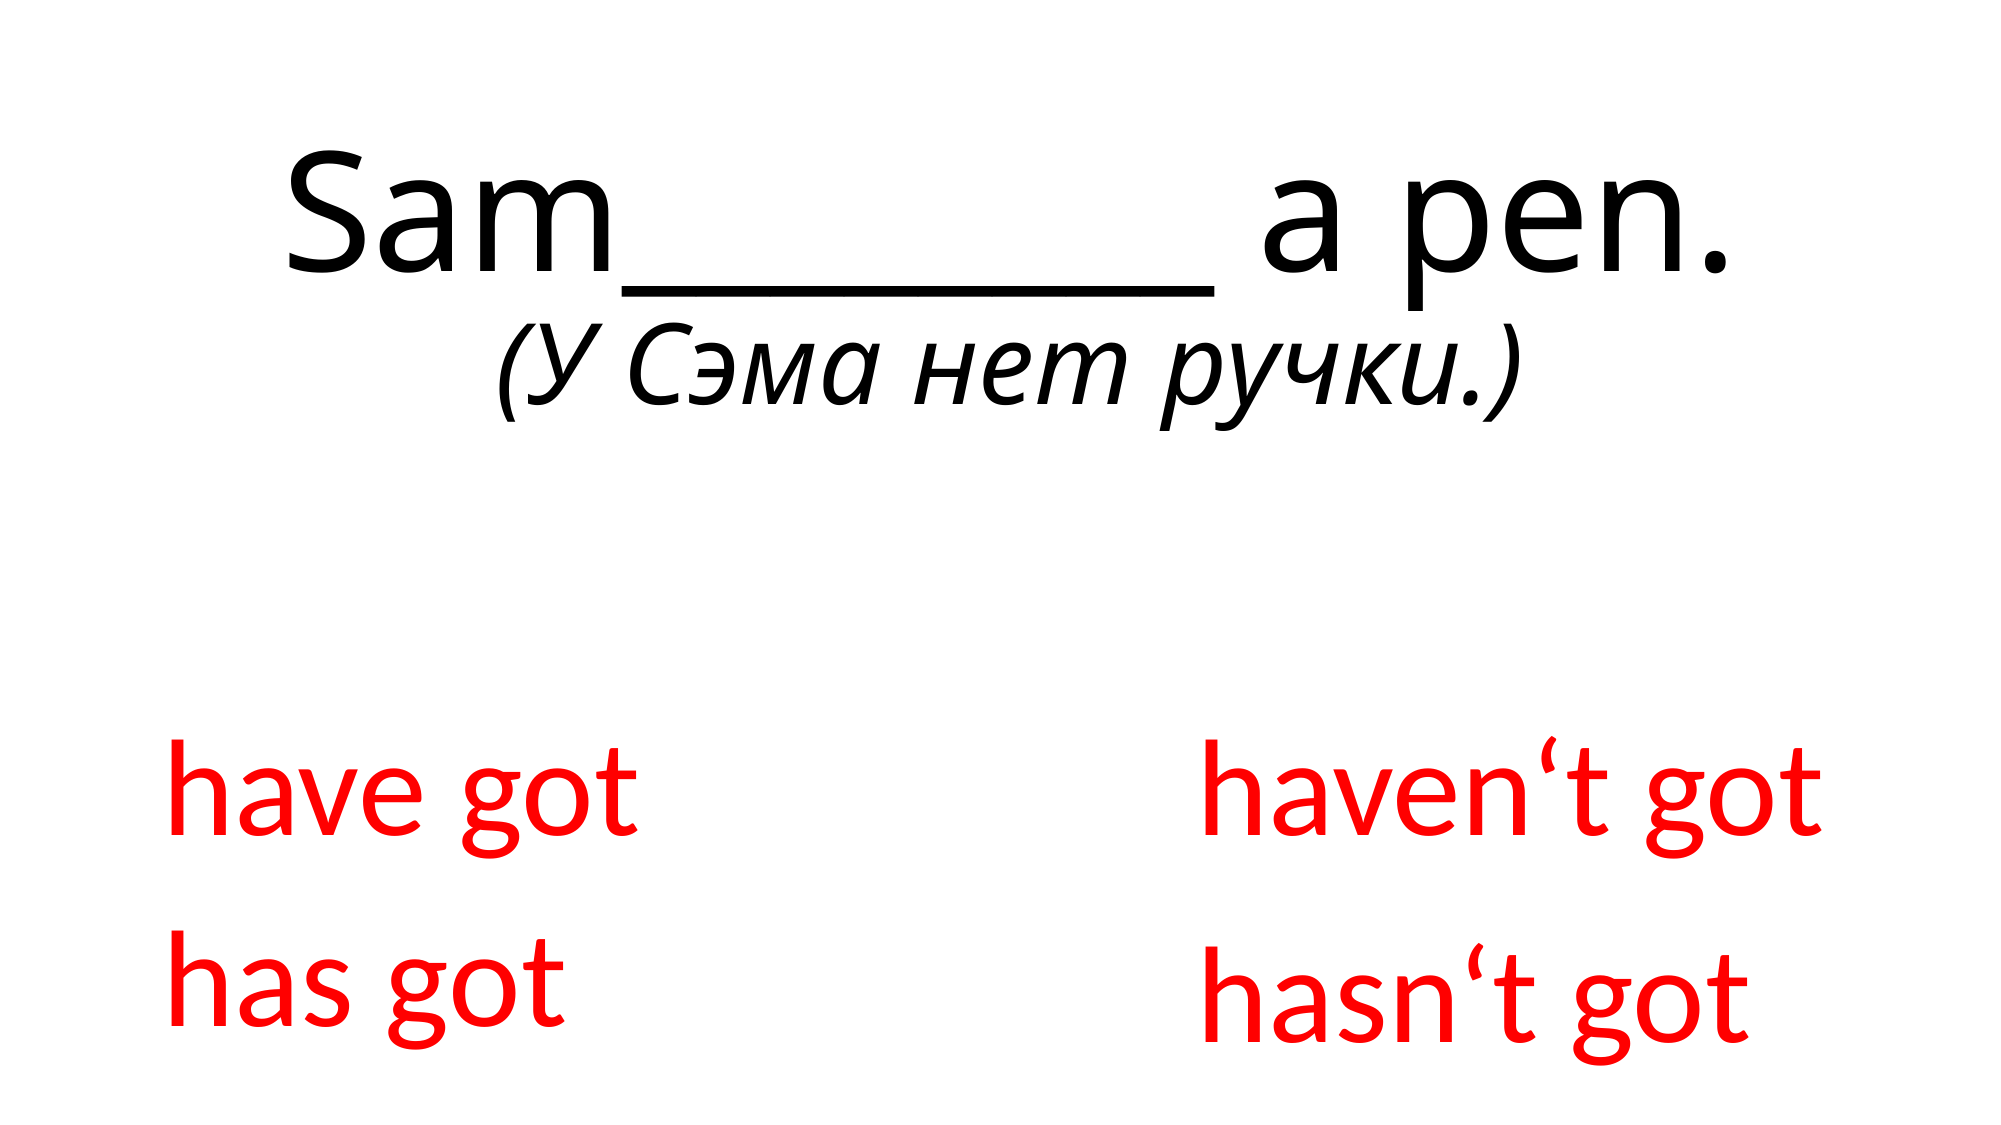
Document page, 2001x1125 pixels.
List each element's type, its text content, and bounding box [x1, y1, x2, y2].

title Sam________ a pen. (У Сэма нет ручки.) [147, 73, 1873, 484]
text_box hasn‘t got [1181, 897, 1873, 1078]
text_box have got [147, 690, 705, 871]
text_box has got [147, 882, 705, 1062]
text_box haven‘t got [1181, 690, 1873, 871]
